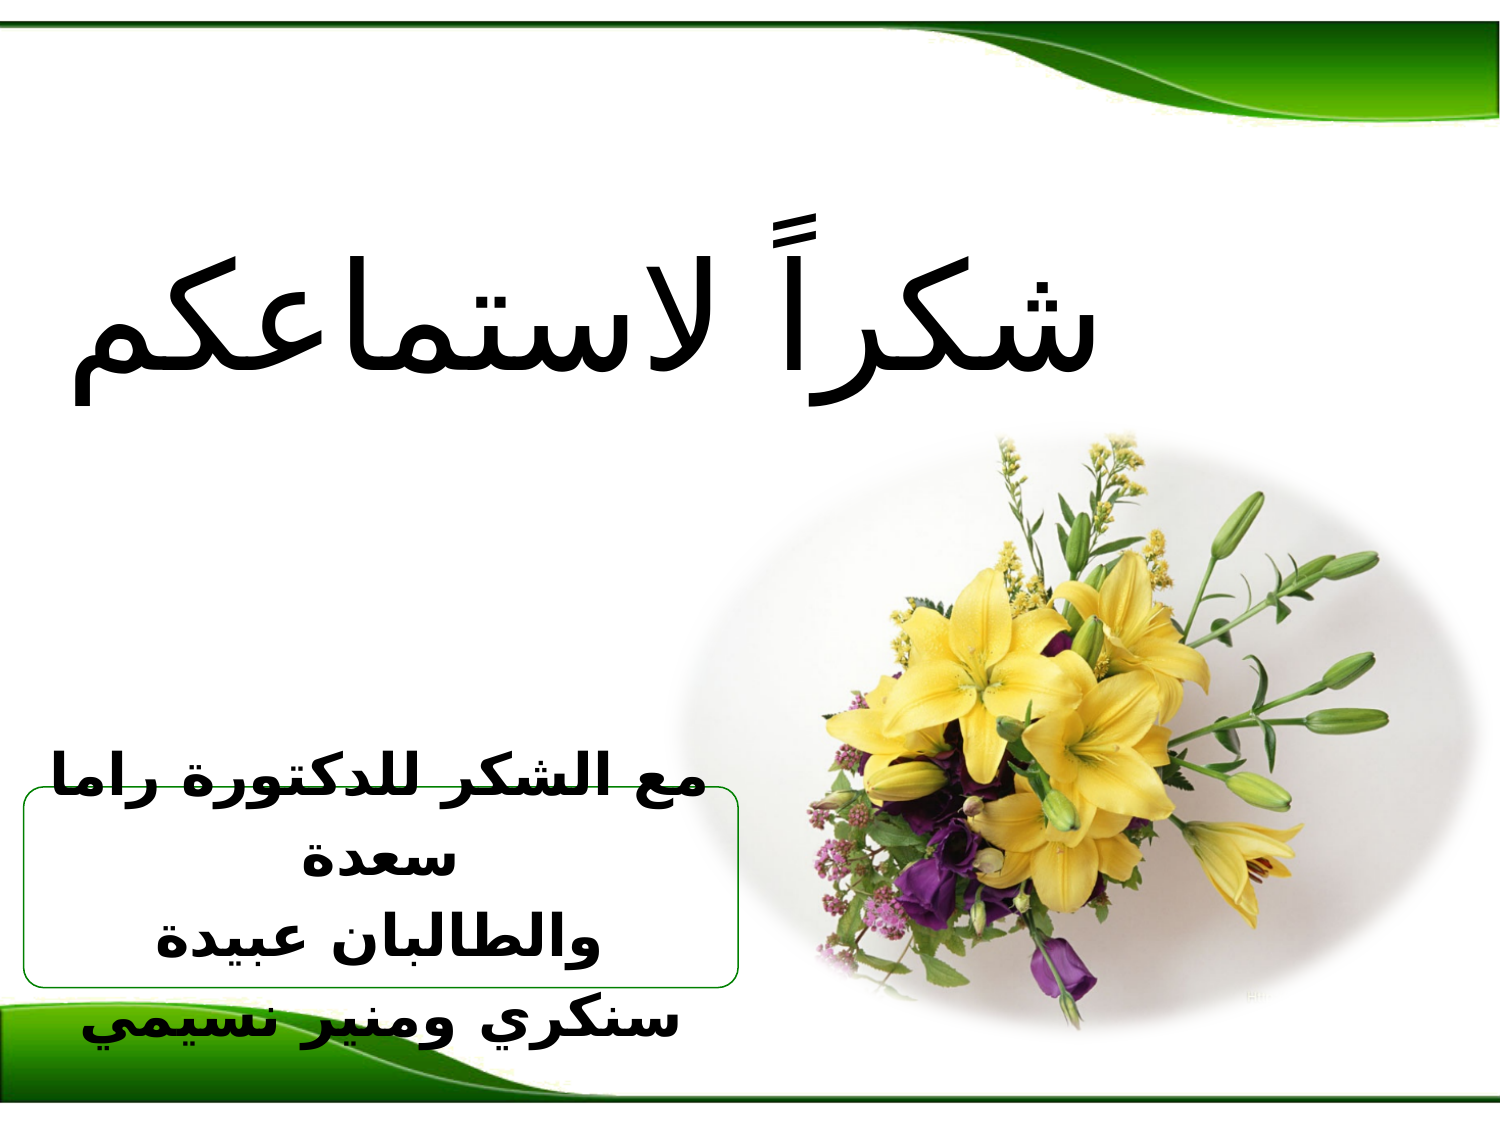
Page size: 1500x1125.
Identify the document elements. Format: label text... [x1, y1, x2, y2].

text_box مع الشكر للدكتورة راما سعدة والطالبان عبيدة سنكري ومنير نسيمي [23, 786, 656, 982]
text_box شكراً لاستماعكم [0, 165, 1174, 542]
picture [0, 420, 1500, 1125]
picture [0, 0, 1500, 157]
